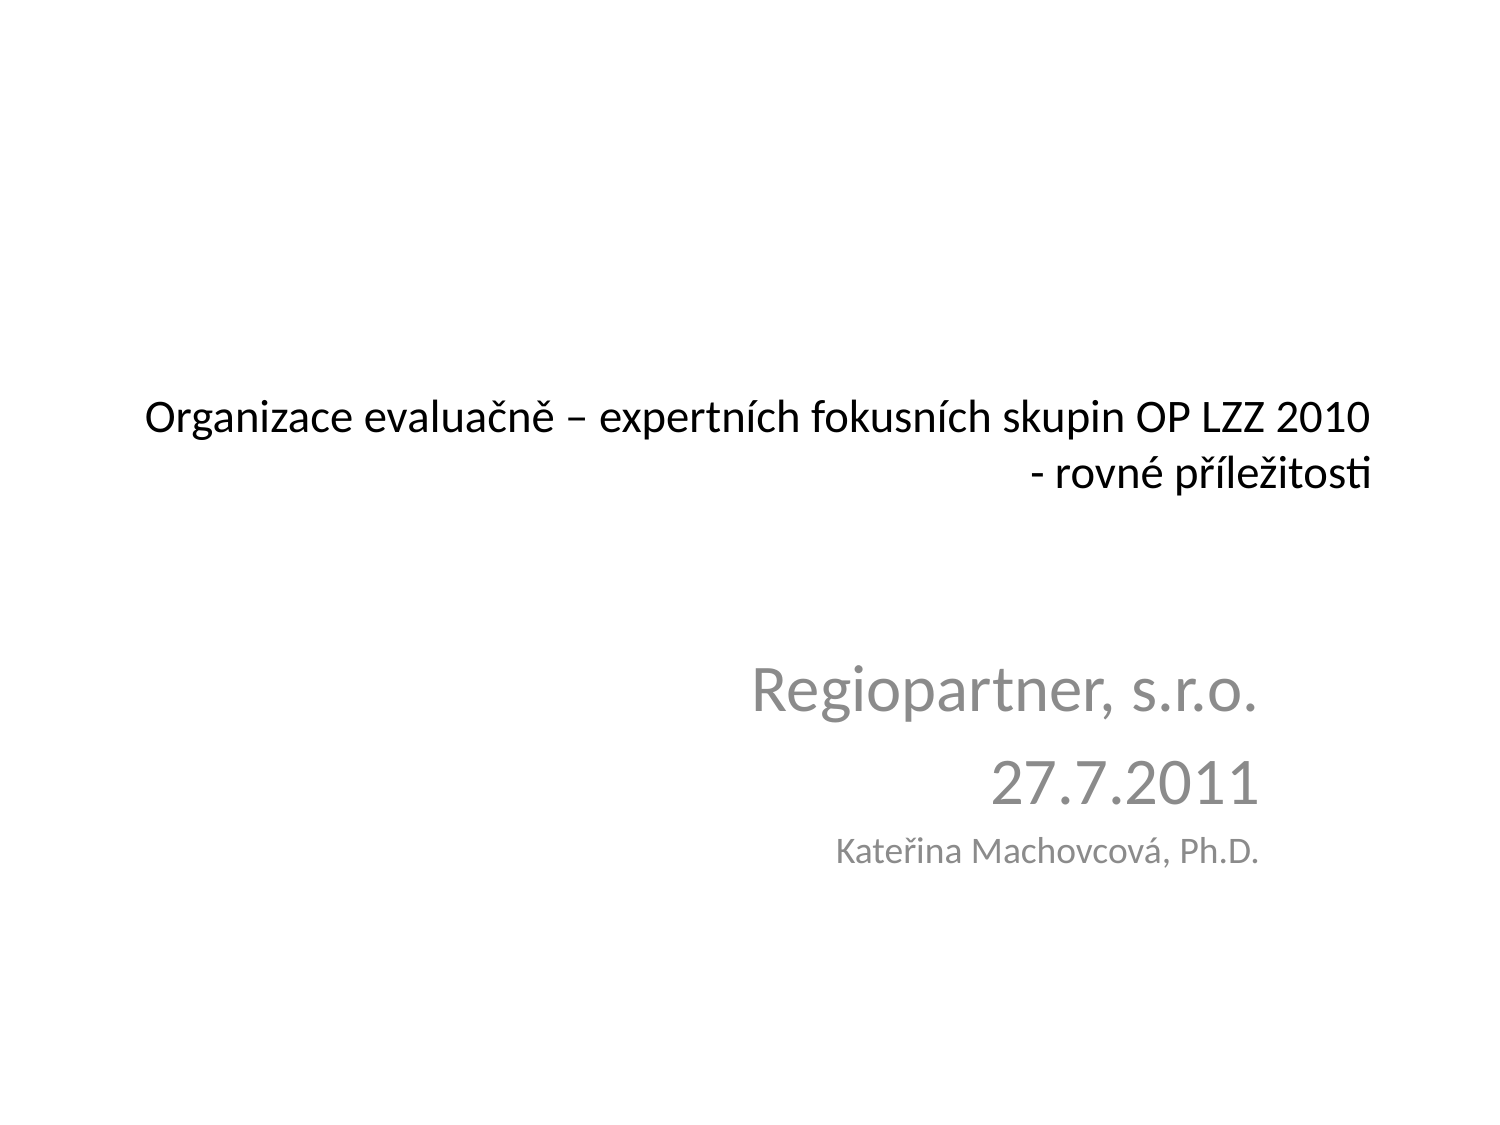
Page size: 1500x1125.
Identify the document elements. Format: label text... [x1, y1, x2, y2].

subtitle Regiopartner, s.r.o. 27.7.2011 Kateřina Machovcová, Ph.D. [225, 637, 1275, 925]
title Organizace evaluačně – expertních fokusních skupin OP LZZ 2010 - rovné příležitosti [112, 349, 1388, 591]
